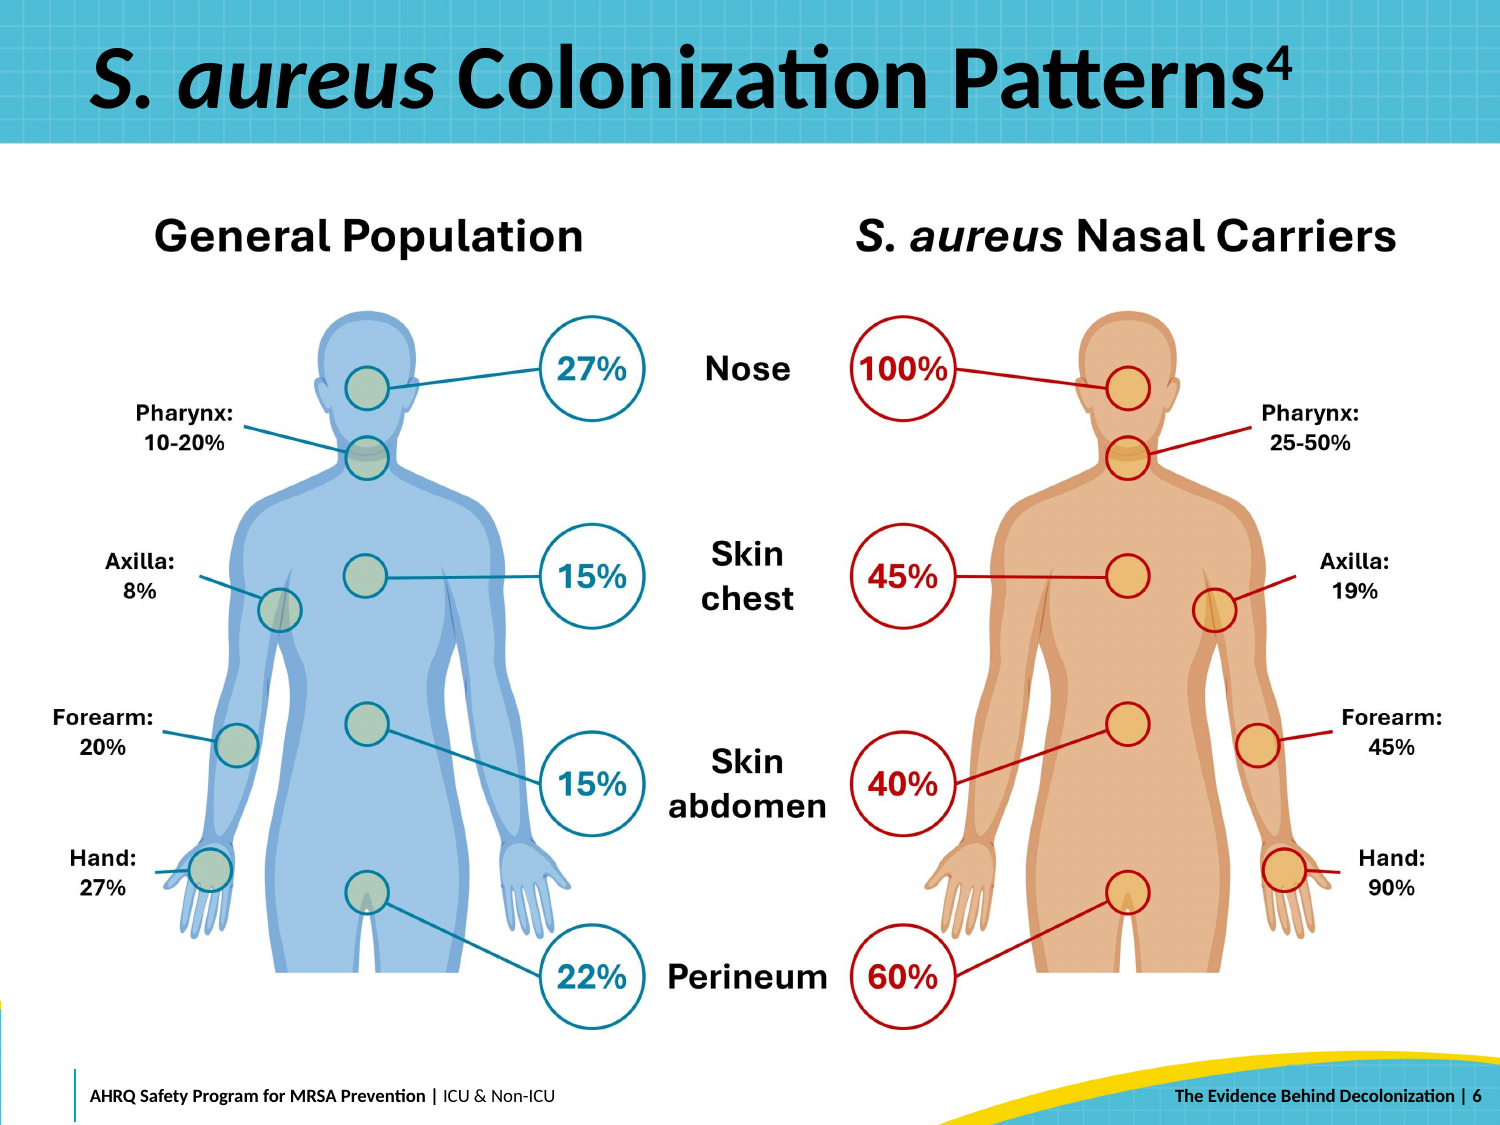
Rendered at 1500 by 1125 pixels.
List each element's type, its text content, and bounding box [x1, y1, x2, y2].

title S. aureus Colonization Patterns4 [75, 0, 1425, 150]
slide_number | 6 [1455, 1065, 1500, 1125]
picture [0, 0, 1500, 1125]
